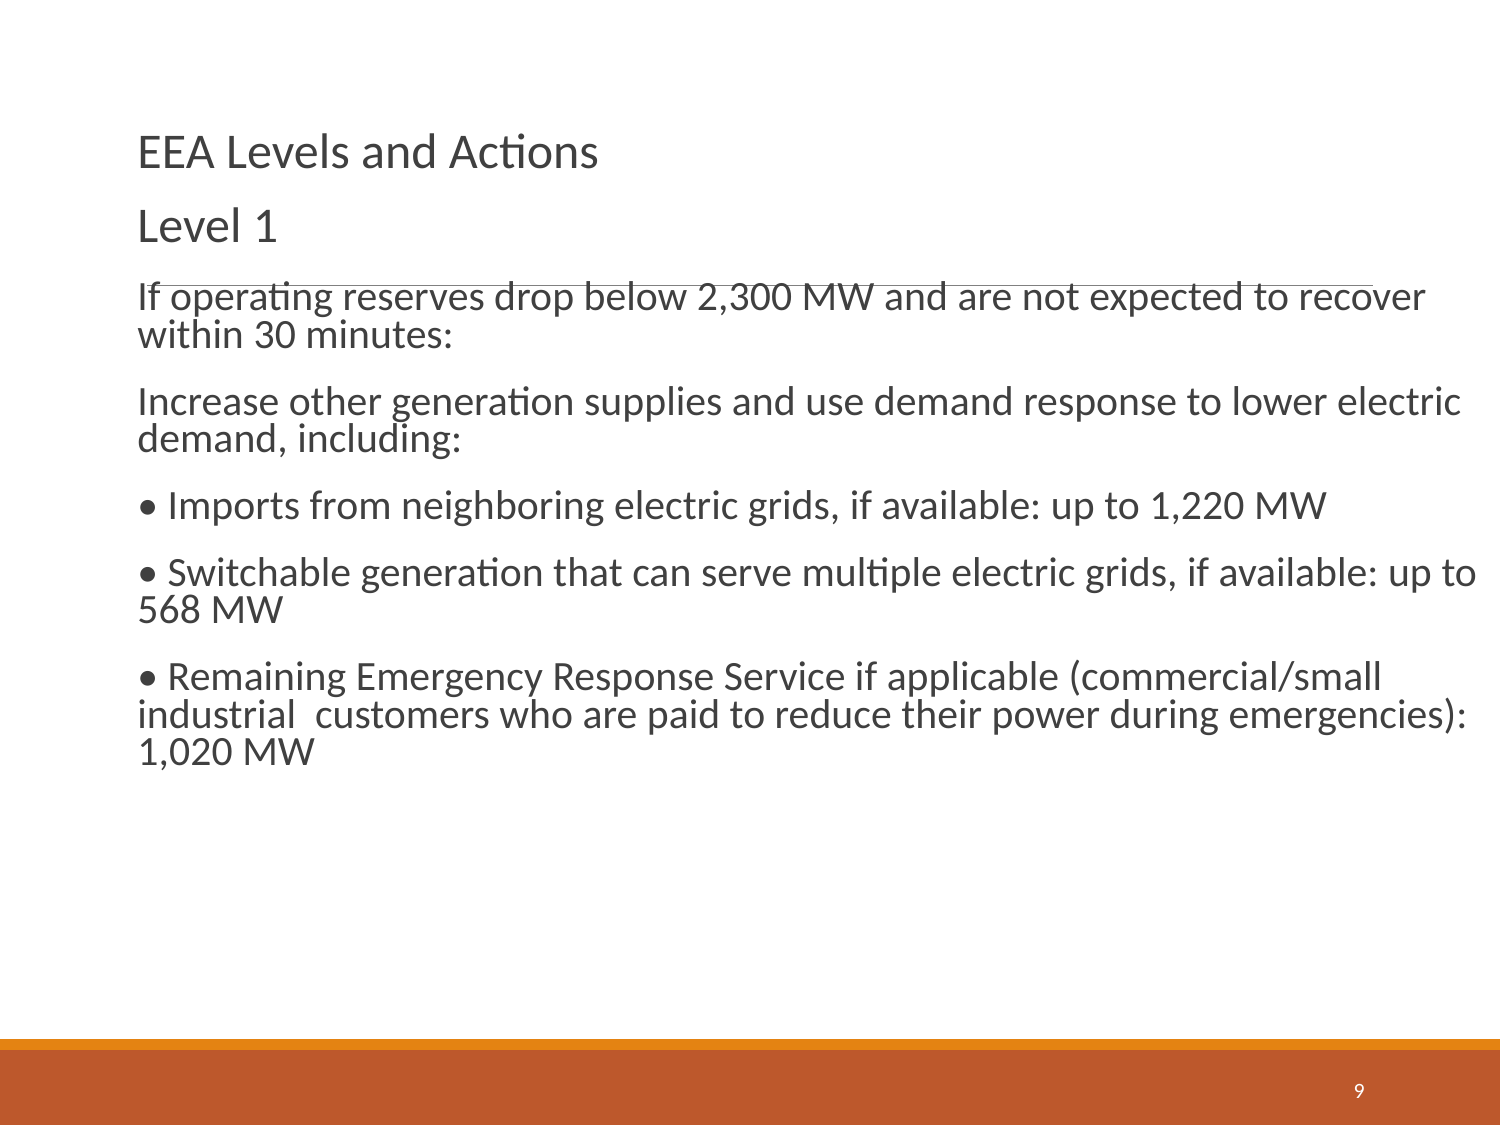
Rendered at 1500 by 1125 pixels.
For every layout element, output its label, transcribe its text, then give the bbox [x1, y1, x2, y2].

slide_number 9 [1218, 1059, 1380, 1120]
list EEA Levels and Actions Level 1 If operating reserves drop below 2,300 MW and are not expected to recover within 30 minutes: Increase other generation supplies and use demand response to lower electric demand, including: • Imports from neighboring electric grids, if available: up to 1,220 MW • Switchable generation that can serve multiple electric grids, if available: up to 568 MW • Remaining Emergency Response Service if applicable (commercial/small industrial customers who are paid to reduce their power during emergencies): 1,020 MW [137, 125, 1500, 975]
